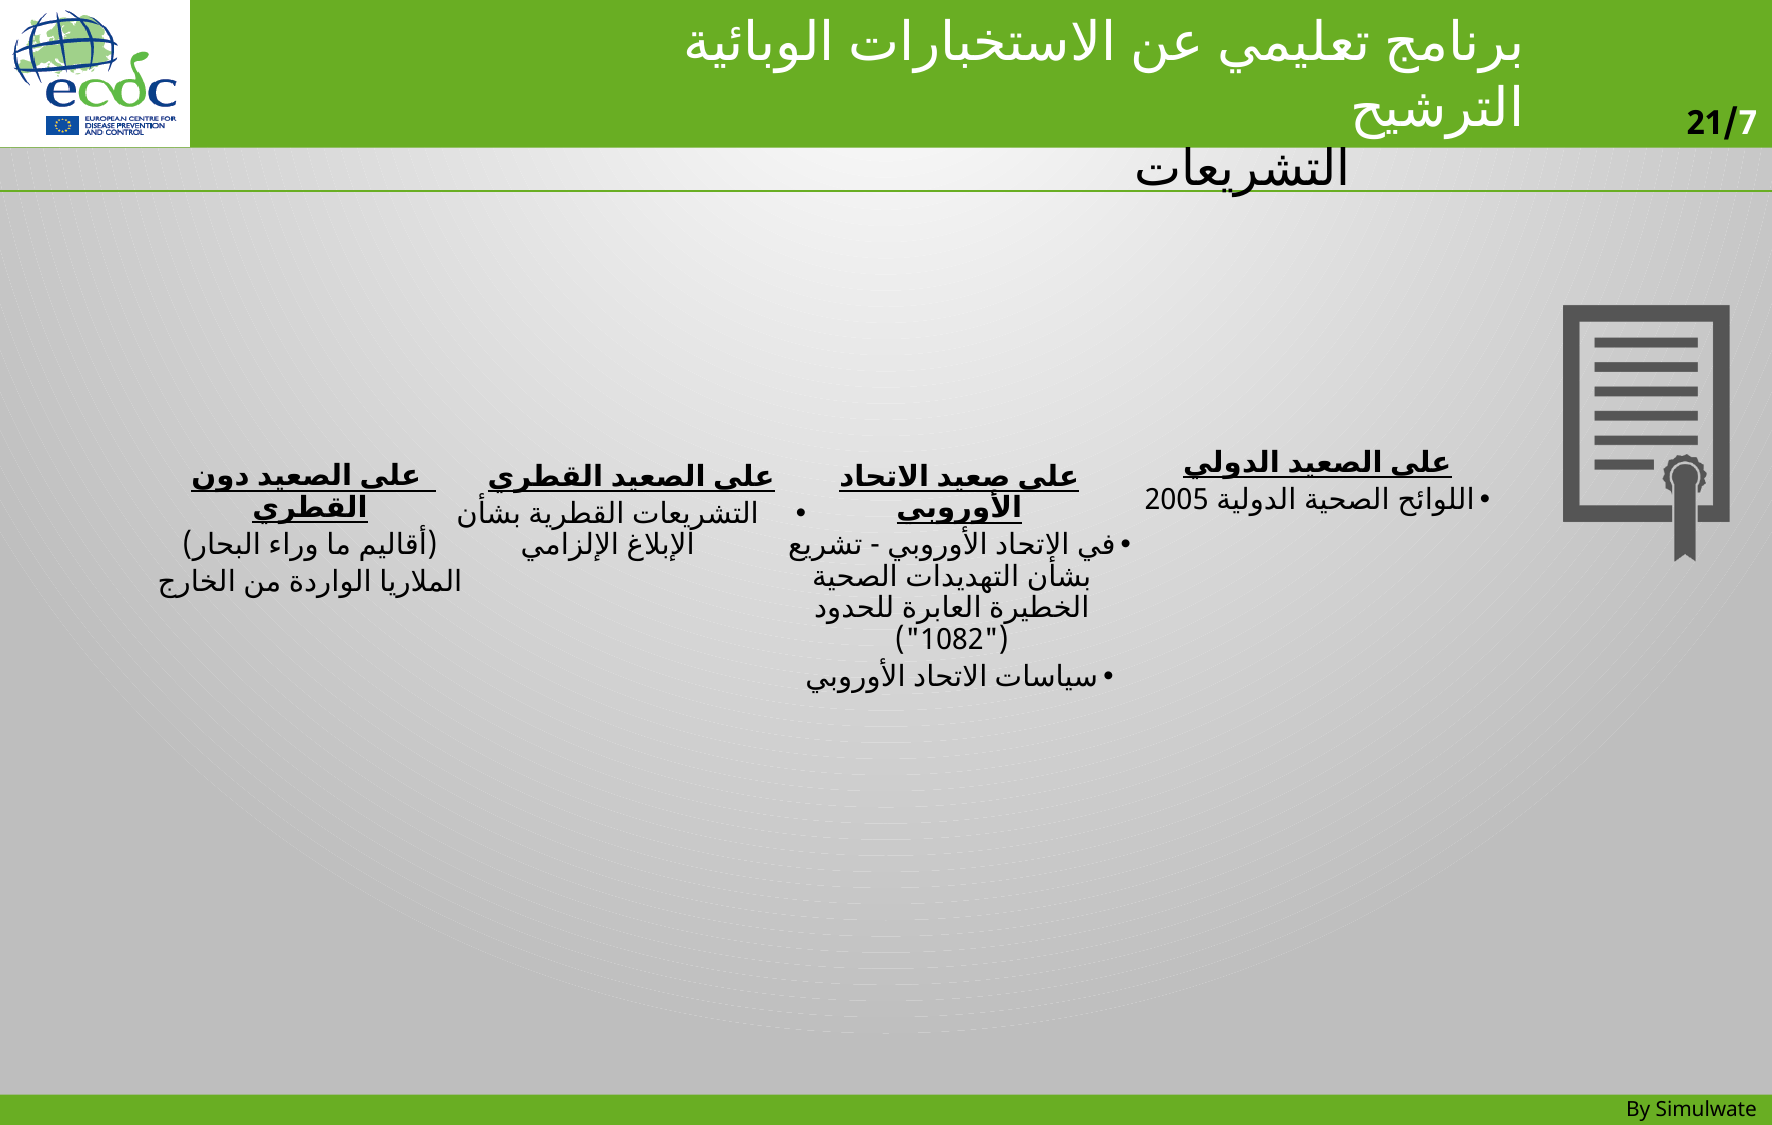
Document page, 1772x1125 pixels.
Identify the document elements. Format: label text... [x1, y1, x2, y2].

picture [1483, 252, 1772, 579]
text_box على الصعيد الدولي اللوائح الصحية الدولية 2005 [1095, 439, 1477, 524]
text_box على صعيد الاتحاد الأوروبي في الاتحاد الأوروبي - تشريع بشأن التهديدات الصحية الخطيرة العابرة للحدود ("1082") سياسات الاتحاد الأوروبي [767, 453, 1152, 701]
text_box على الصعيد دون القطري (أقاليم ما وراء البحار) الملاريا الواردة من الخارج [125, 453, 495, 606]
text_box التشريعات [184, 134, 1366, 204]
text_box على الصعيد القطري التشريعات القطرية بشأن الإبلاغ الإلزامي [439, 453, 823, 569]
picture [0, 0, 190, 147]
